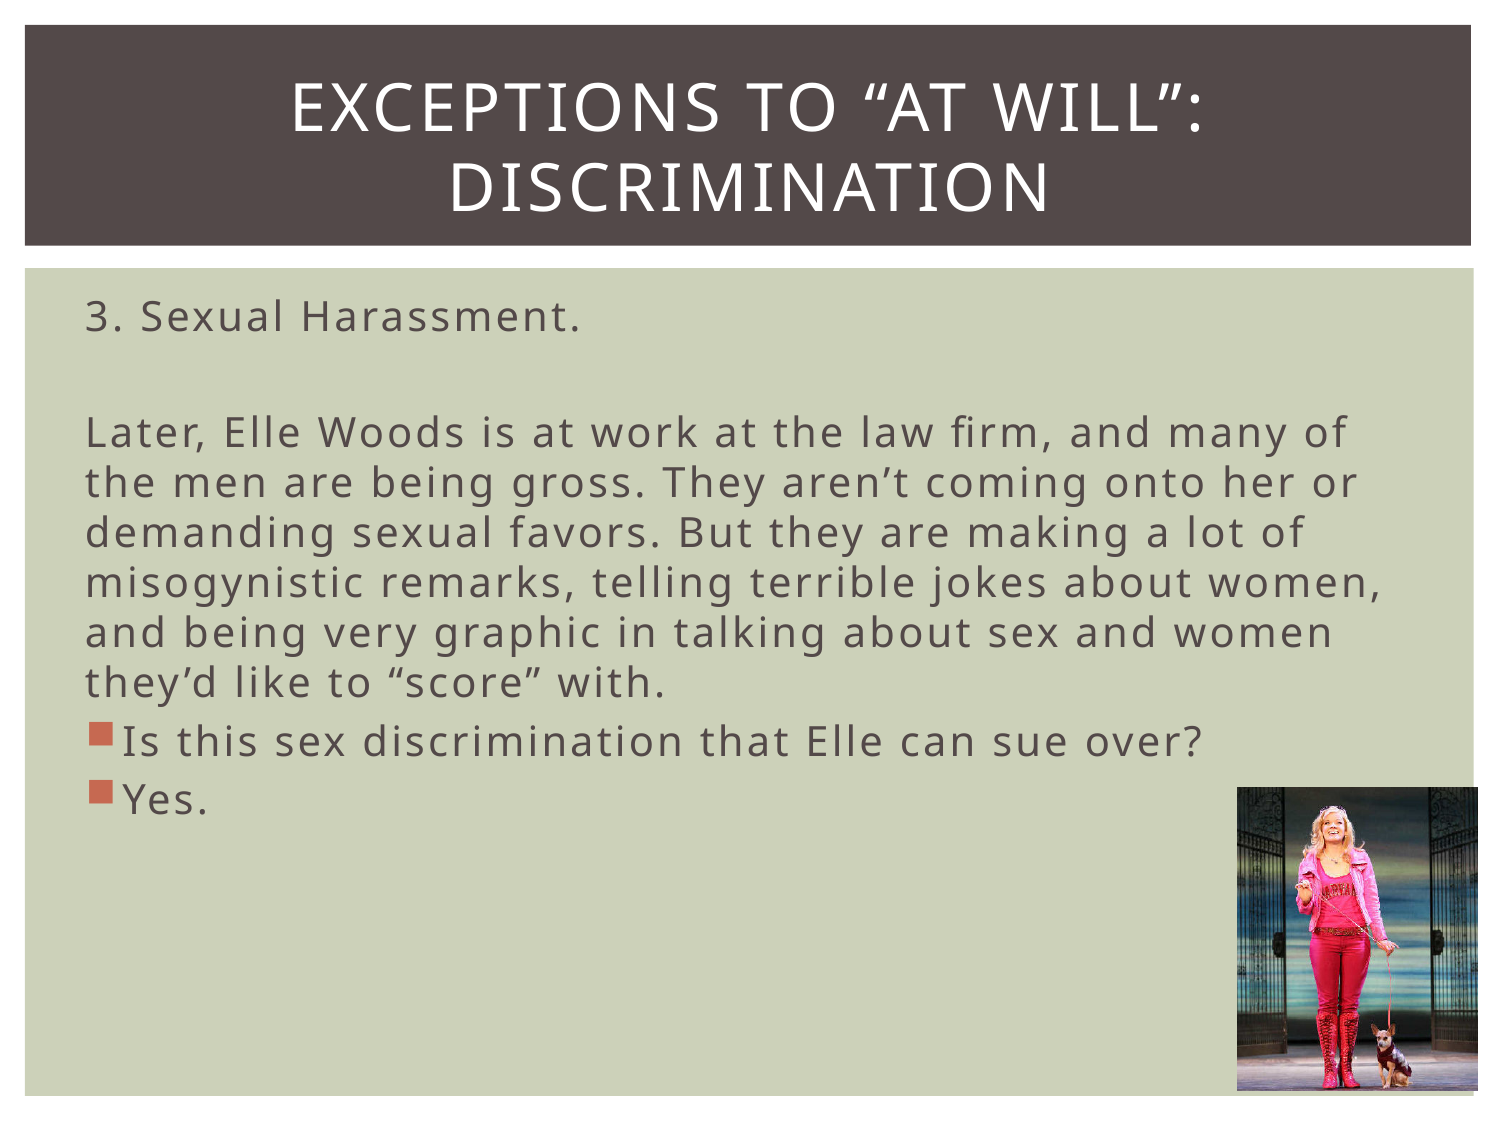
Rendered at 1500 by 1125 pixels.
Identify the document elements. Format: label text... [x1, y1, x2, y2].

list 3. Sexual Harassment. Later, Elle Woods is at work at the law firm, and many of the men are being gross. They aren’t coming onto her or demanding sexual favors. But they are making a lot of misogynistic remarks, telling terrible jokes about women, and being very graphic in talking about sex and women they’d like to “score” with. Is this sex discrimination that Elle can sue over? Yes. [62, 281, 1442, 1005]
picture [1237, 787, 1478, 1092]
title Exceptions to “at will”: Discrimination [62, 58, 1438, 232]
